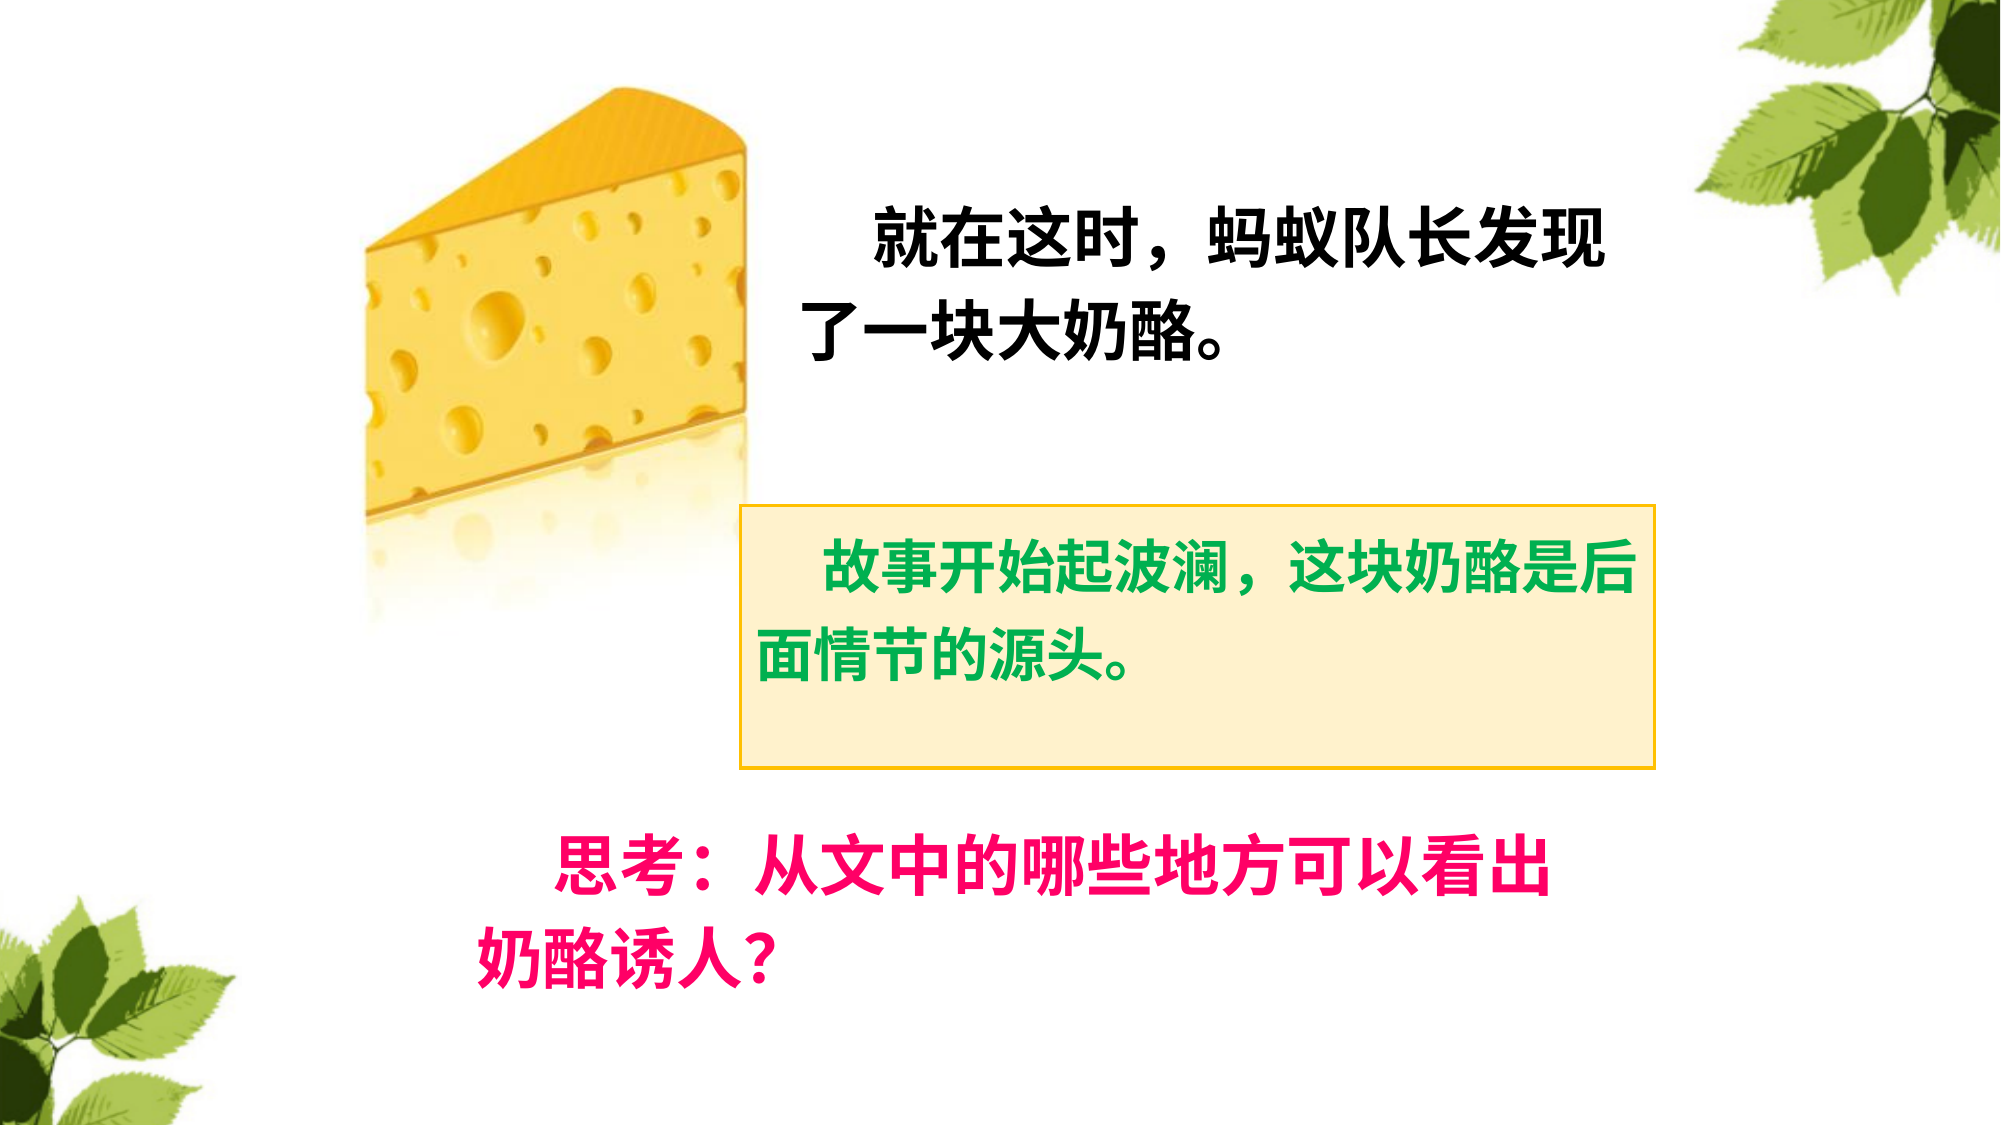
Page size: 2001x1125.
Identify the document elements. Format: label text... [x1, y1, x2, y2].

picture [335, 60, 771, 640]
text_box 思考：从文中的哪些地方可以看出奶酪诱人？ [461, 802, 1633, 1005]
text_box 就在这时，蚂蚁队长发现了一块大奶酪。 [781, 174, 1643, 377]
text_box 故事开始起波澜，这块奶酪是后面情节的源头。 [740, 505, 1655, 769]
picture [1687, 0, 2001, 303]
picture [0, 890, 242, 1125]
